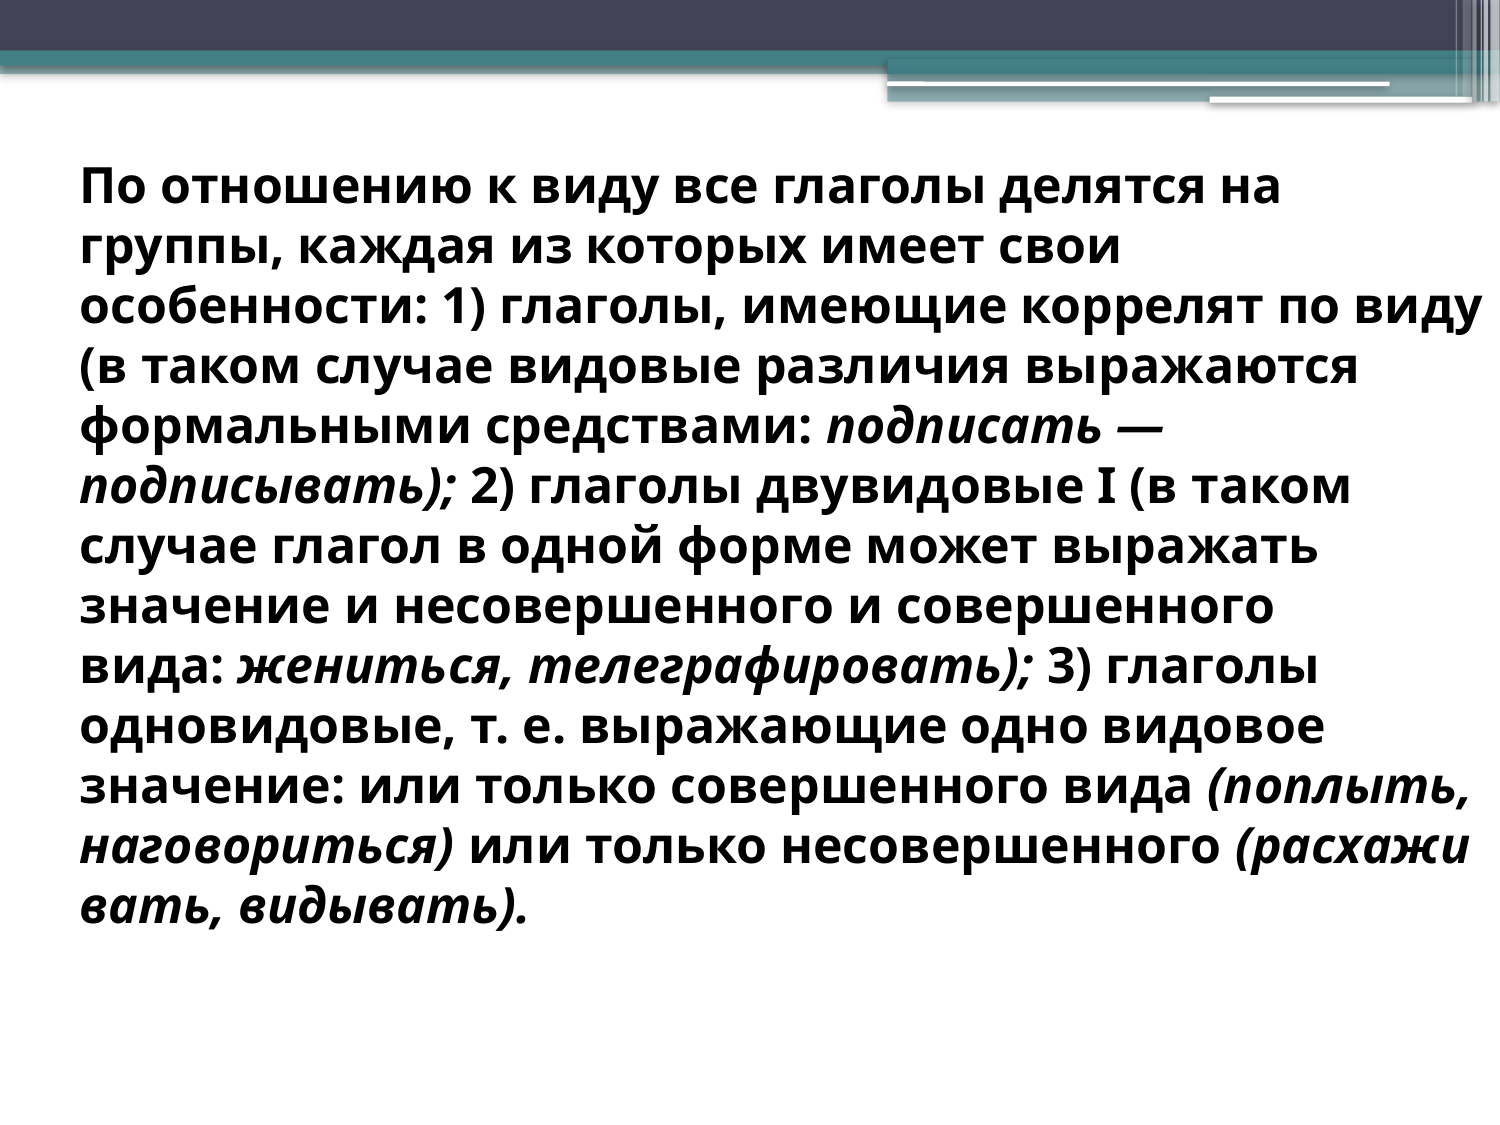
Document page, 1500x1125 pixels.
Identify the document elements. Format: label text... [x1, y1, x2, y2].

text_box По отношению к виду все глаголы делятся на группы, каждая из которых имеет свои особенности: 1) глаголы, имеющие коррелят по виду (в таком случае видовые различия выражаются формальными средствами: подписать — подписывать); 2) глаголы двувидовые I (в таком случае глагол в одной форме может выражать значение и несовершенного и совершенного вида: жениться, телеграфи­ровать); 3) глаголы одновидовые, т. е. выражающие одно видовое значение: или только совершенного вида (по­плыть, наговориться) или только несовершенного (расхажи­вать, видывать). [64, 145, 1500, 941]
